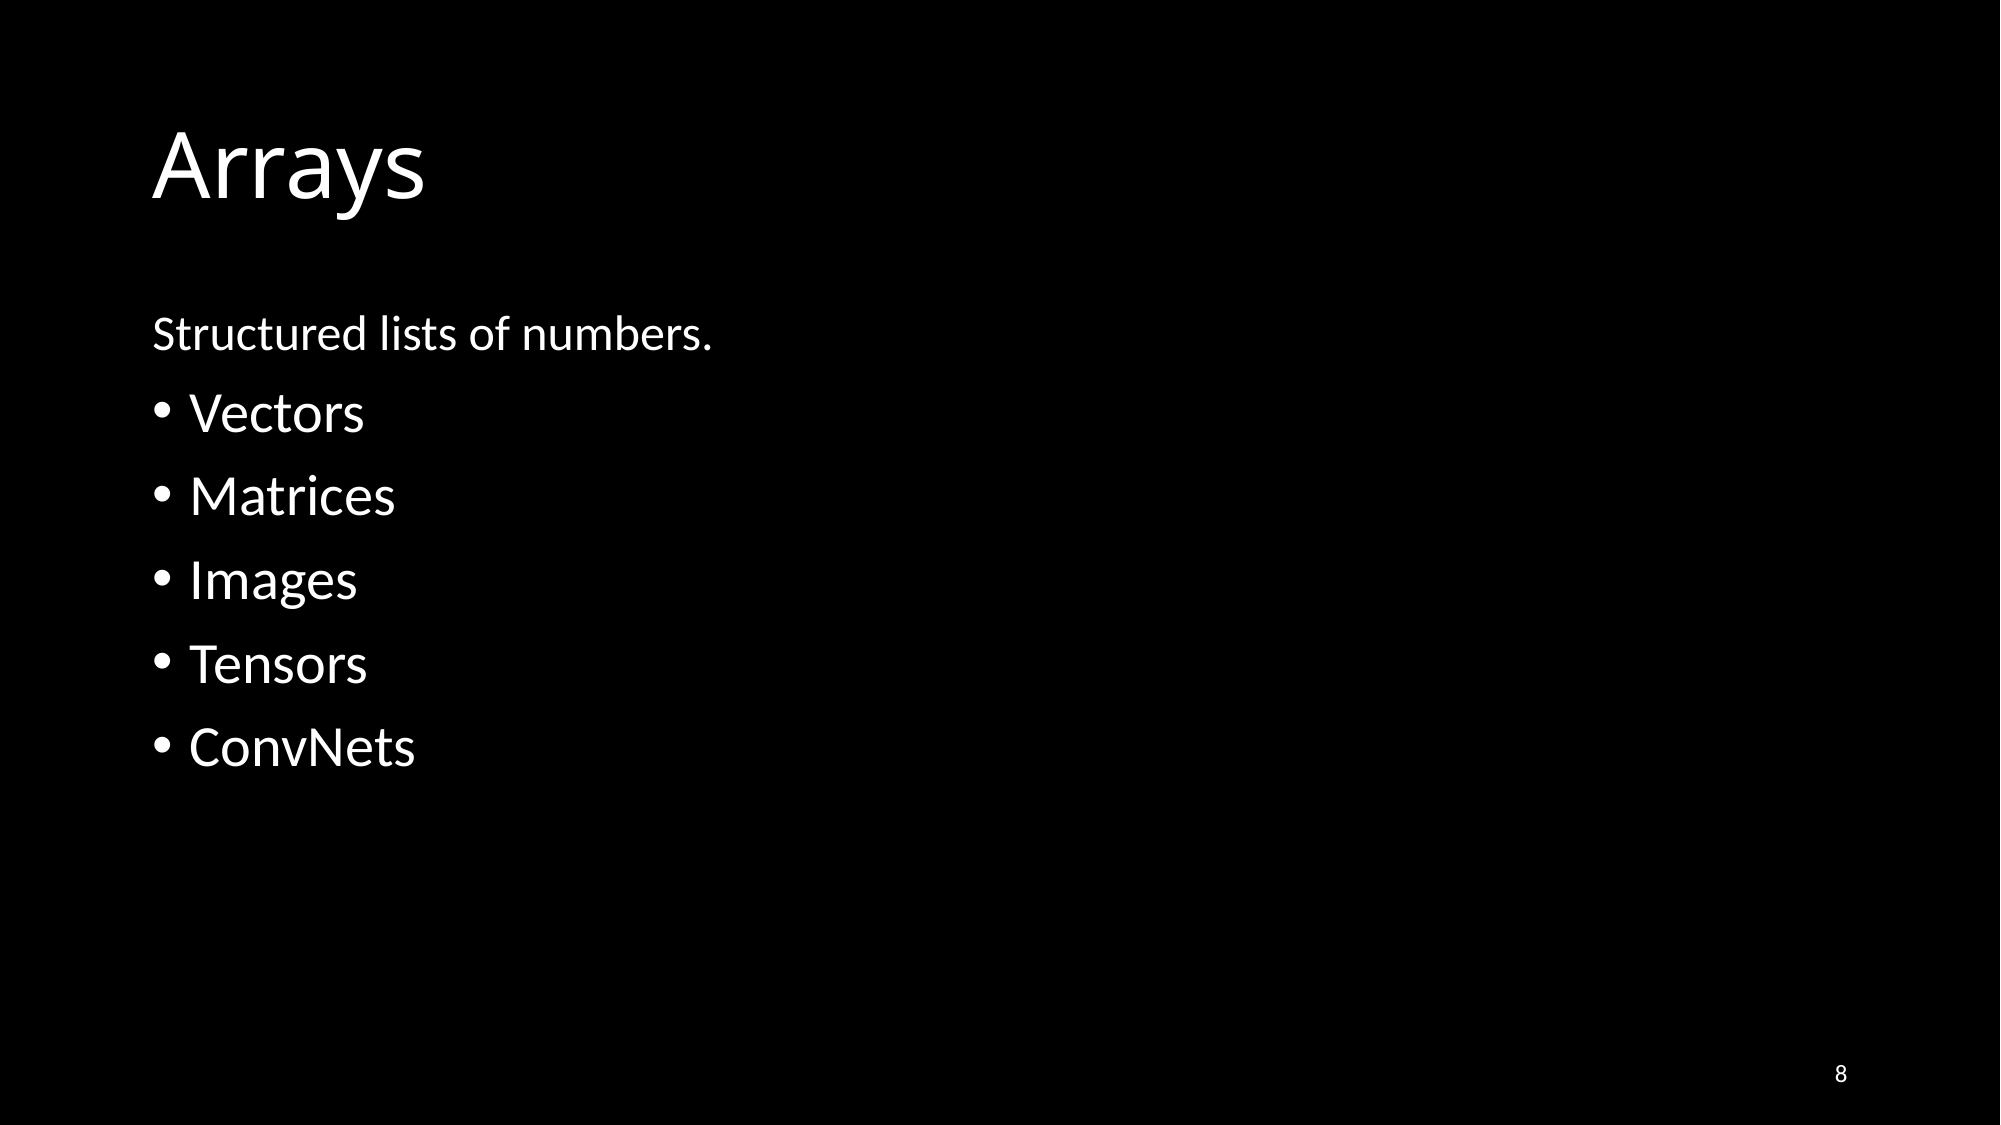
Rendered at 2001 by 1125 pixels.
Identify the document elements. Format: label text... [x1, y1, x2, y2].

slide_number 8 [1412, 1042, 1863, 1103]
title Arrays [137, 59, 1863, 278]
list Structured lists of numbers. Vectors Matrices Images Tensors ConvNets [137, 299, 988, 1014]
